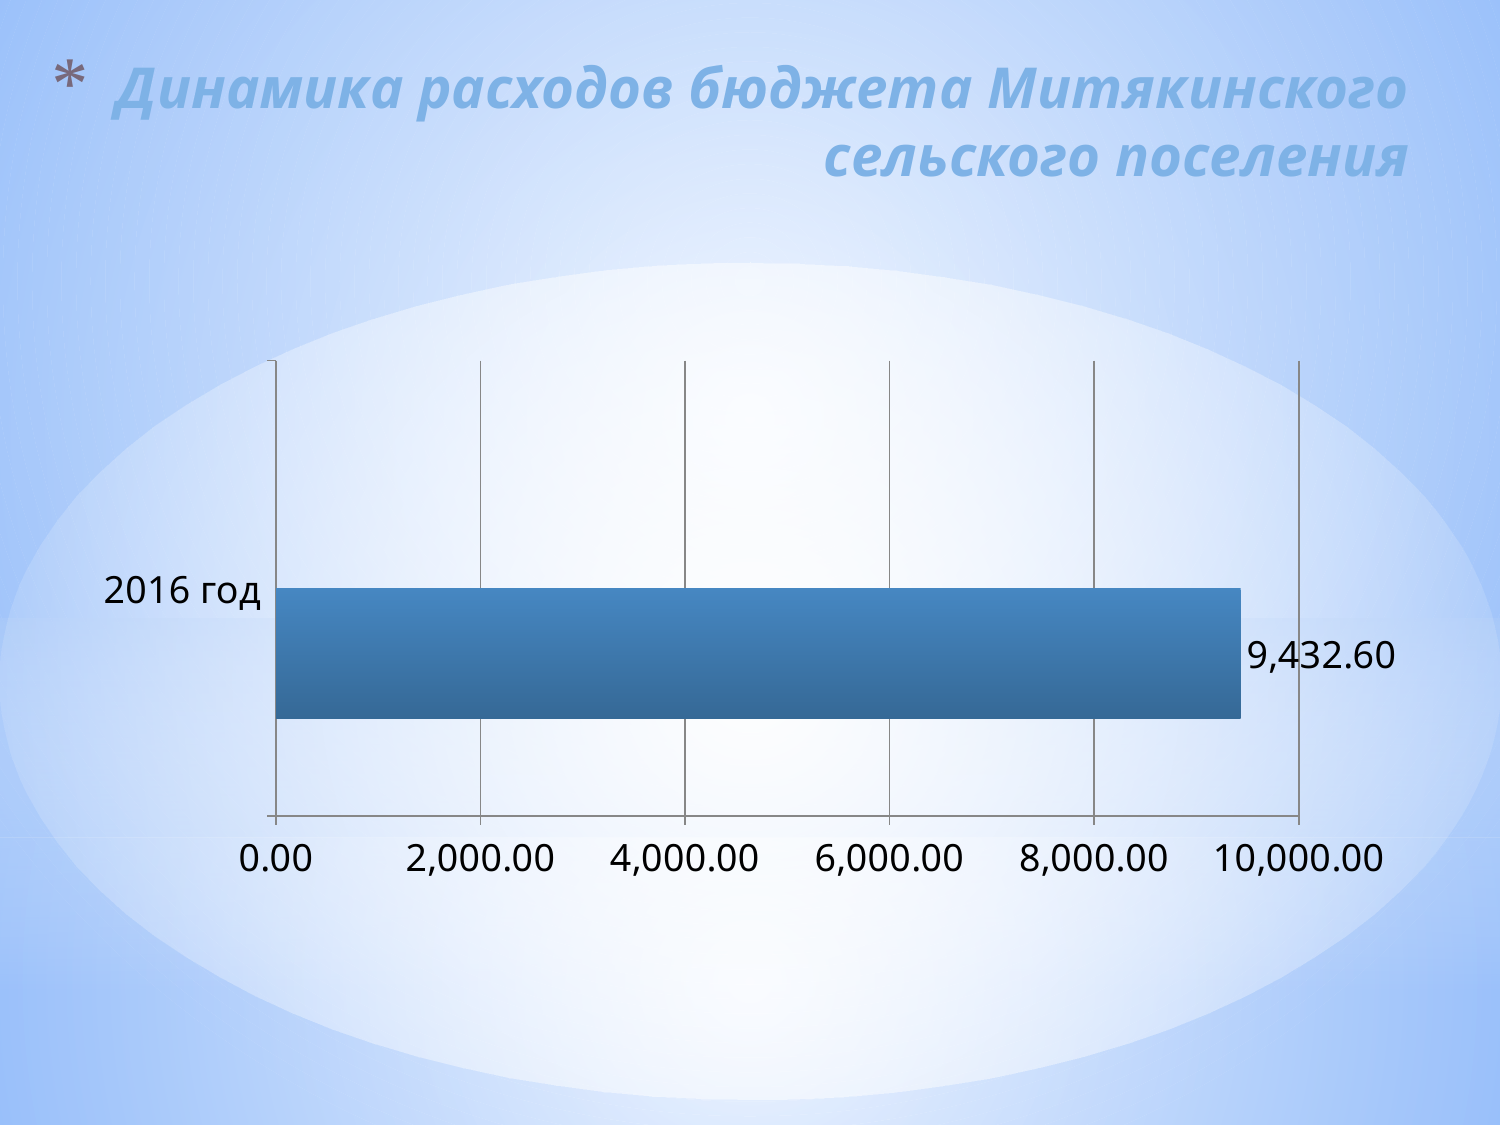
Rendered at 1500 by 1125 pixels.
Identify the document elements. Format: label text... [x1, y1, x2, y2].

chart [76, 349, 1412, 894]
title Динамика расходов бюджета Митякинского сельского поселения [29, 45, 1425, 197]
